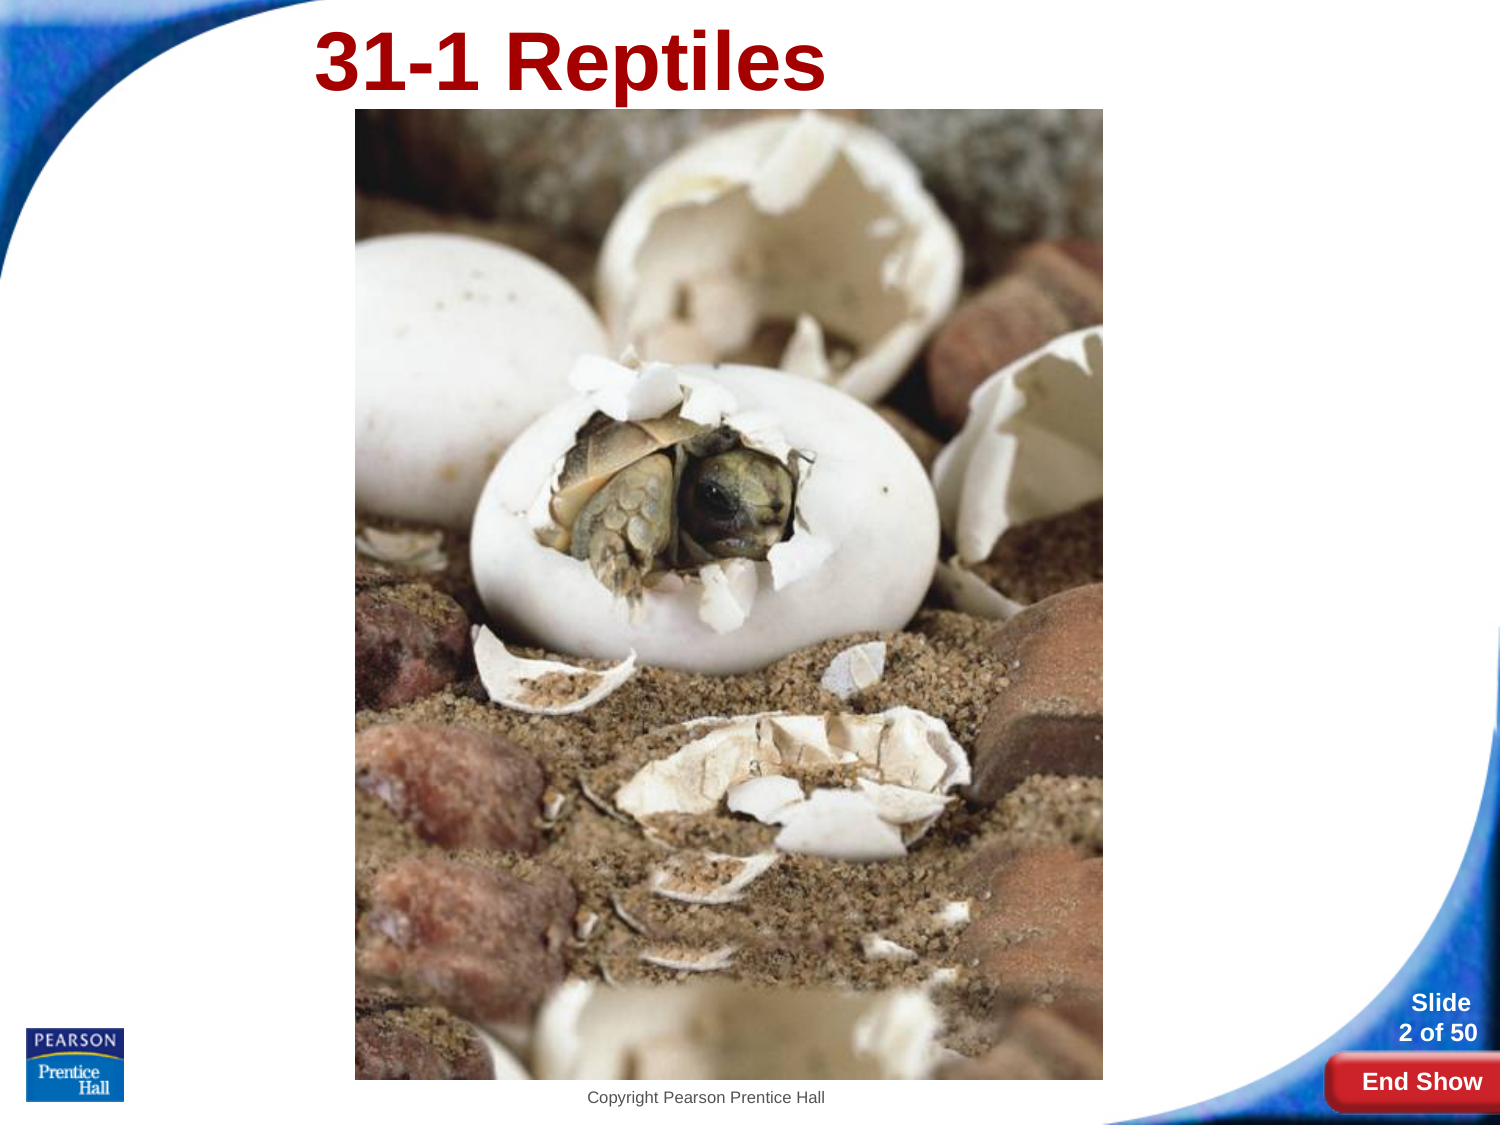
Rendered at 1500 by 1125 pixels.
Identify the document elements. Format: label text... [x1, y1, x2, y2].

title 31-1 Reptiles [299, 0, 1347, 177]
footer Copyright Pearson Prentice Hall [468, 1088, 945, 1105]
picture [0, 0, 1500, 1125]
